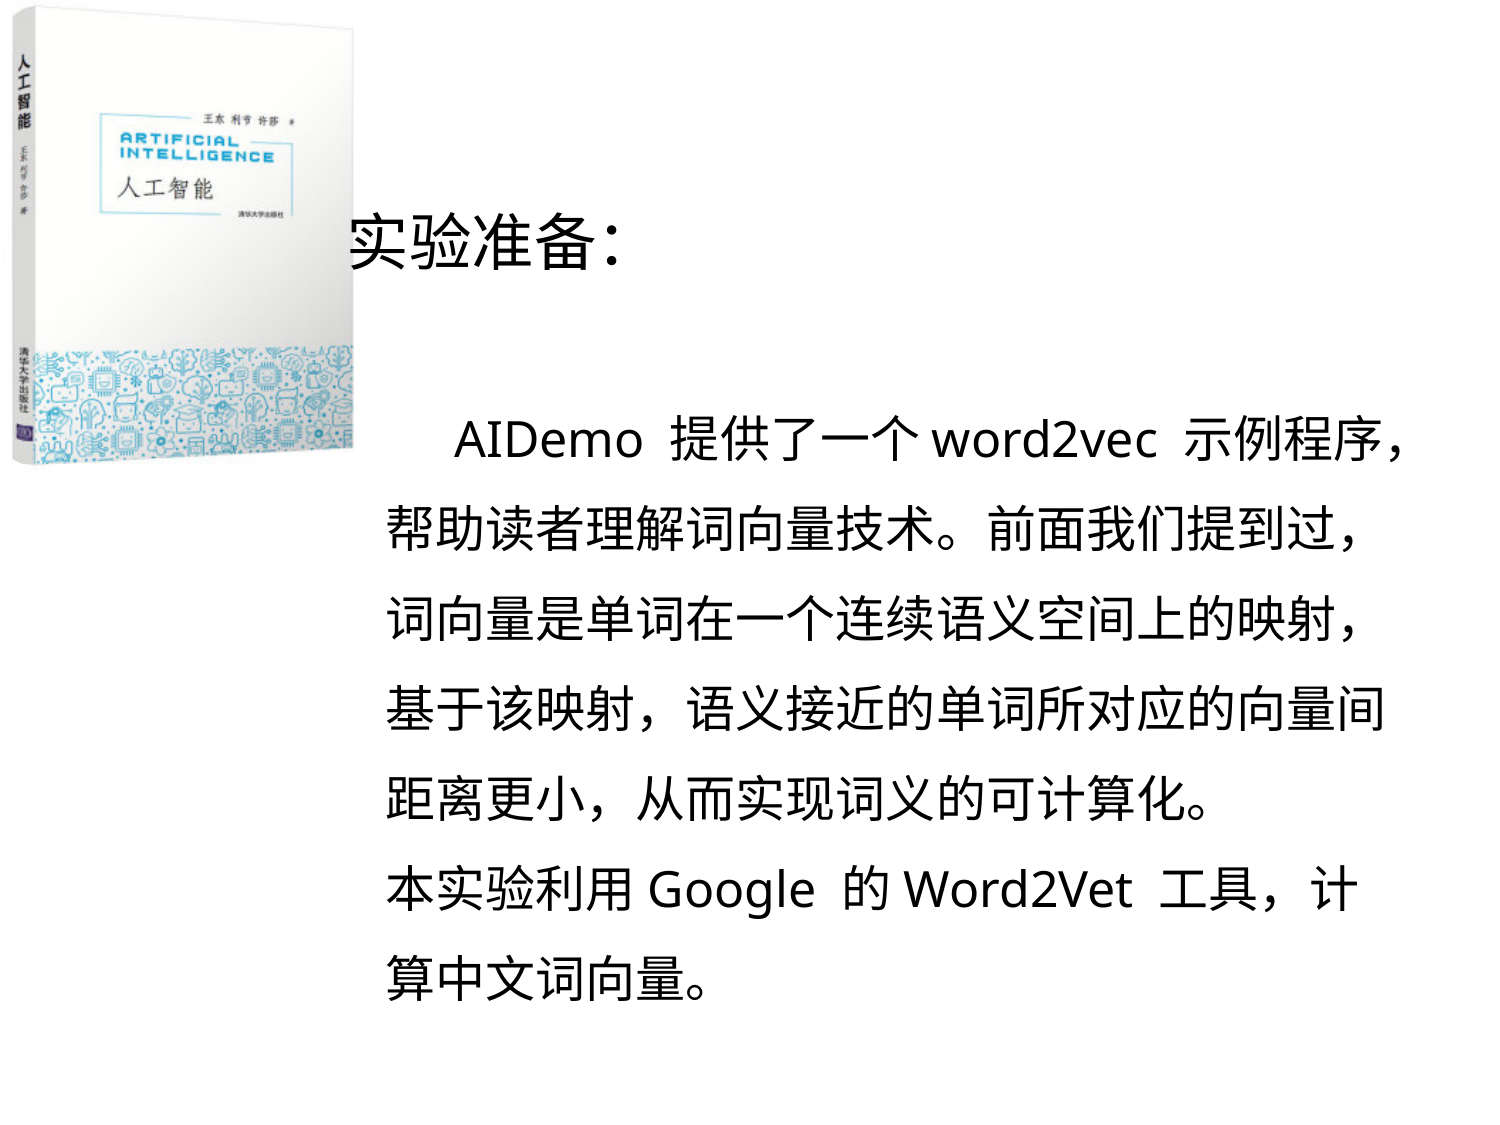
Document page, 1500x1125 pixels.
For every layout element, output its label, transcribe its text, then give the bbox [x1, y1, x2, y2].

text_box 实验准备： [332, 195, 675, 286]
picture [0, 0, 419, 484]
text_box AIDemo 提供了一个word2vec 示例程序，帮助读者理解词向量技术。前面我们提到过，词向量是单词在一个连续语义空间上的映射，基于该映射，语义接近的单词所对应的向量间距离更小，从而实现词义的可计算化。 本实验利用Google 的Word2Vet 工具，计算中文词向量。 [371, 369, 1412, 1015]
